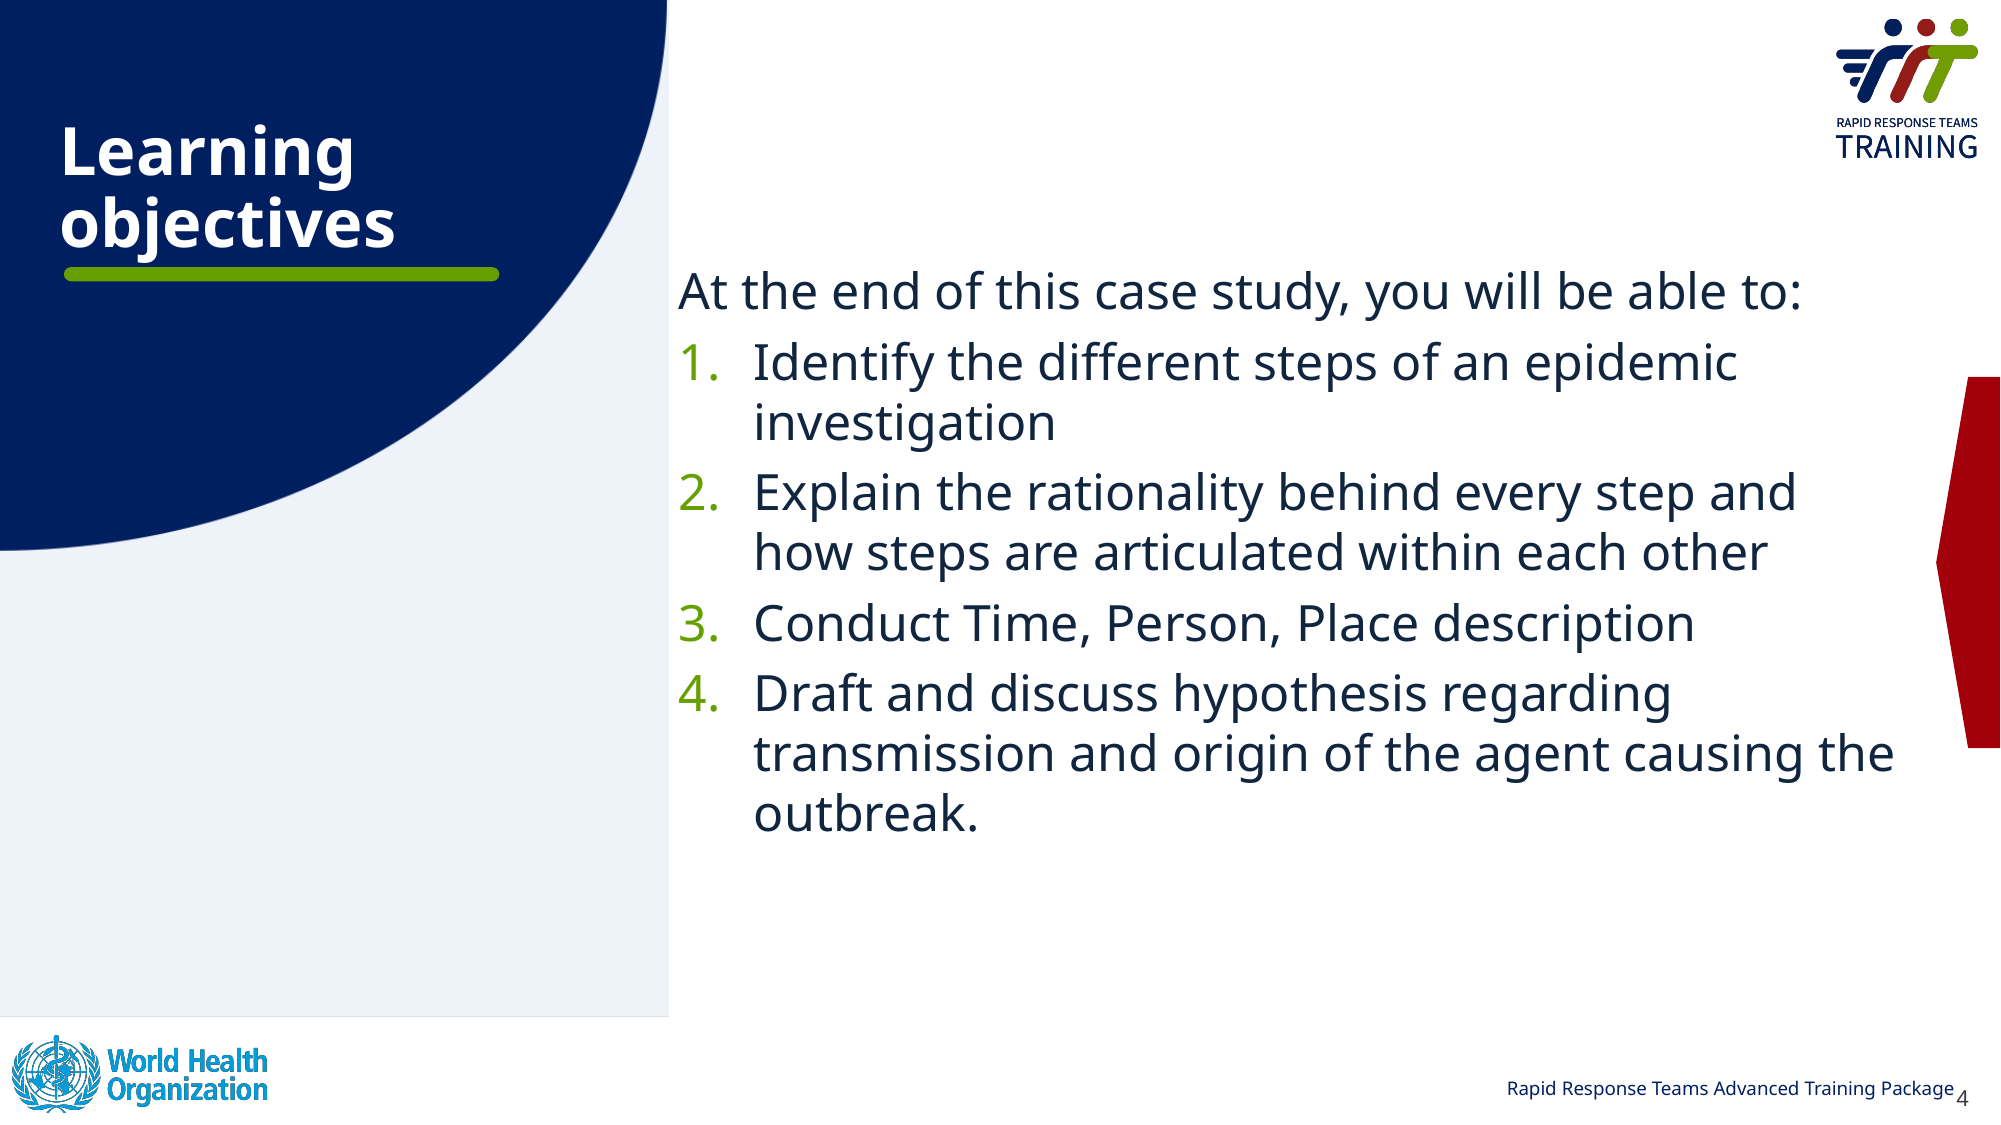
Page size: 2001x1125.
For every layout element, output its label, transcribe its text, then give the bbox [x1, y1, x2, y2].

title Learning objectives [51, 95, 588, 285]
picture [40, 1062, 47, 1070]
picture [12, 1035, 54, 1068]
picture [34, 1054, 43, 1078]
picture [22, 1062, 26, 1077]
picture [46, 1056, 54, 1062]
picture [50, 1108, 62, 1113]
picture [0, 0, 669, 1018]
picture [59, 1035, 267, 1113]
picture [1835, 19, 1978, 167]
picture [24, 1054, 36, 1087]
picture [36, 1088, 78, 1105]
list At the end of this case study, you will be able to: Identify the different steps of an epidemic investigation Explain the rationality behind every step and how steps are articulated within each other Conduct Time, Person, Place description Draft and discuss hypothesis regarding transmission and origin of the agent causing the outbreak. [670, 95, 1908, 1007]
picture [71, 1053, 90, 1091]
picture [30, 1083, 37, 1091]
picture [12, 1083, 48, 1113]
